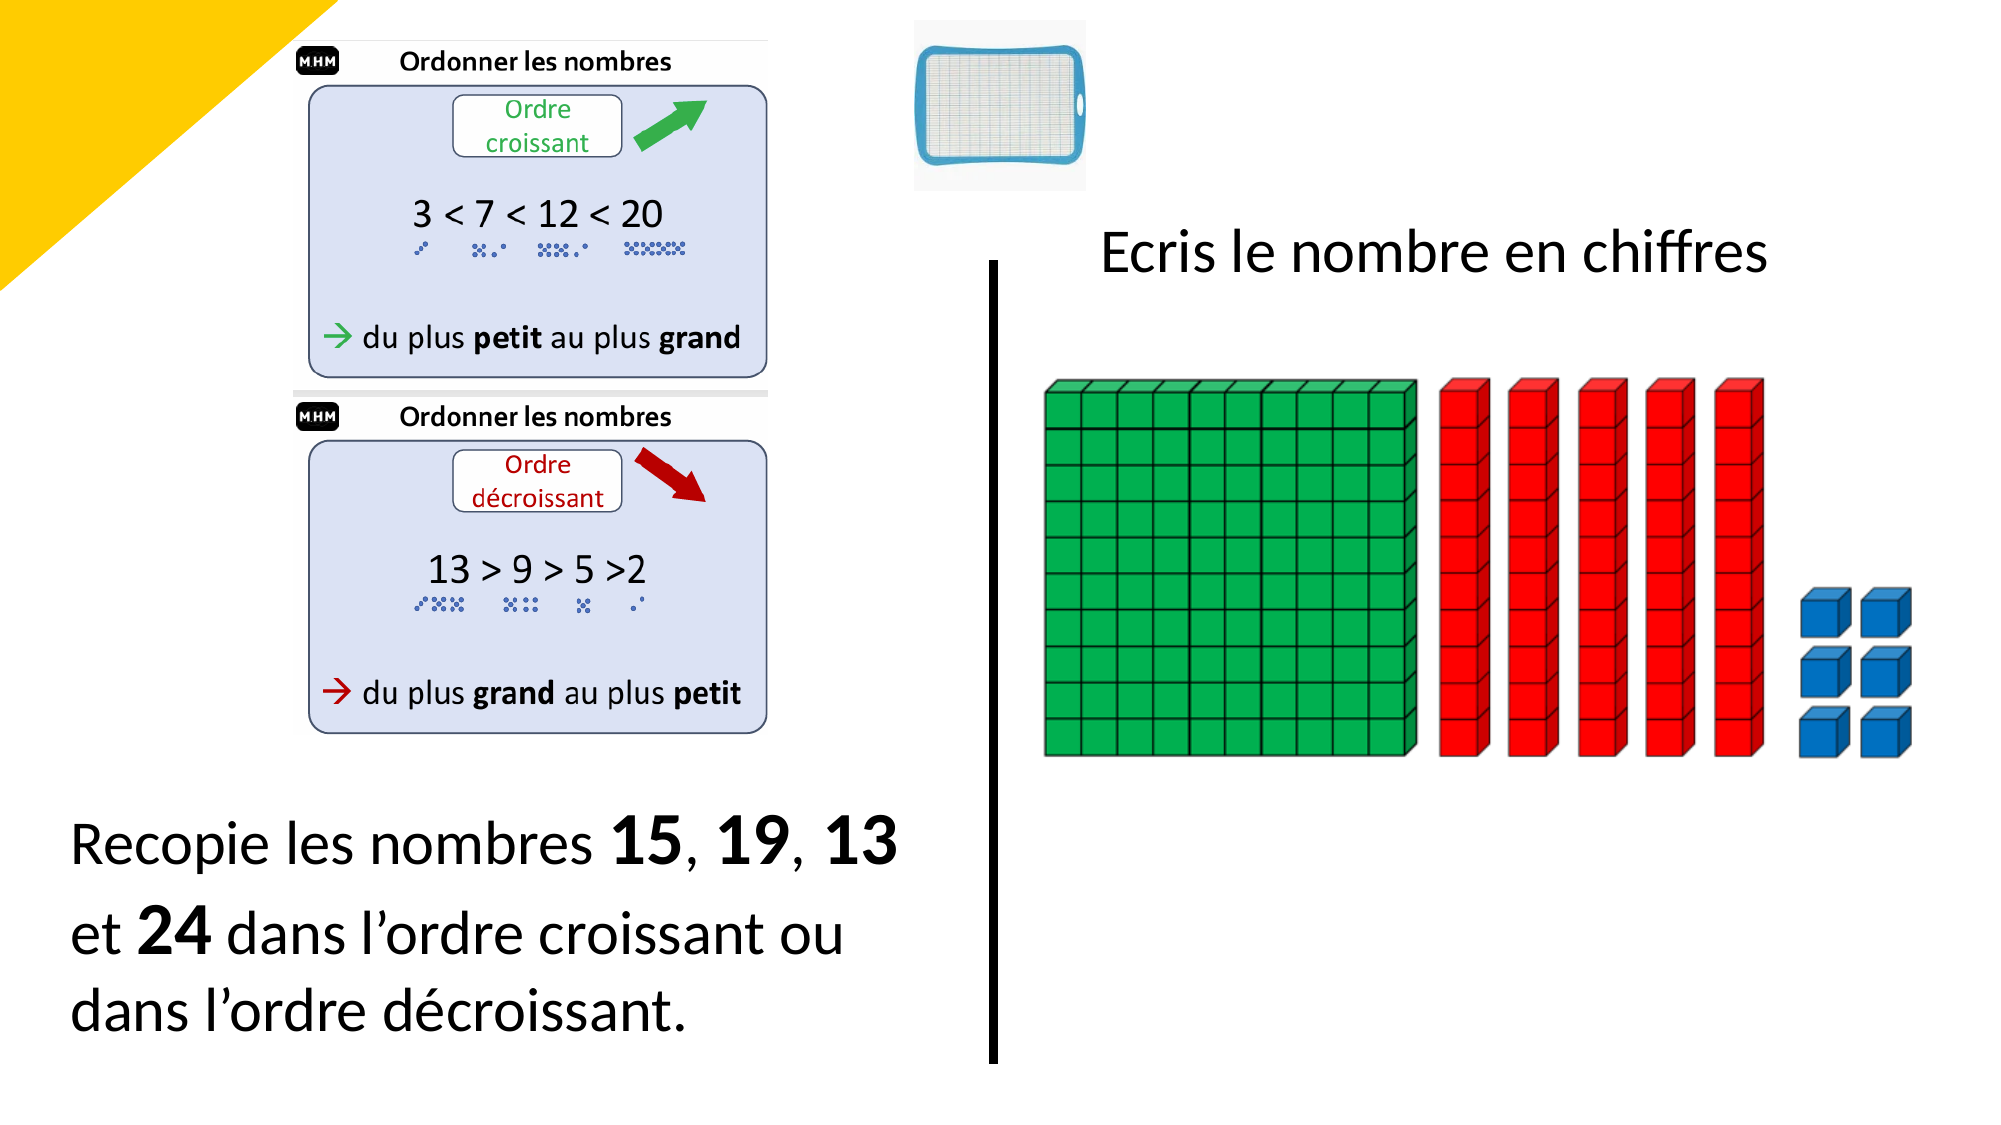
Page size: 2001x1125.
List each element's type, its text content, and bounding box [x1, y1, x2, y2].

picture [914, 20, 1086, 191]
text_box Recopie les nombres 15, 19, 13 et 24 dans l’ordre croissant ou dans l’ordre décroissant. [55, 782, 915, 1052]
picture [293, 40, 768, 735]
text_box Ecris le nombre en chiffres [1085, 203, 1944, 293]
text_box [0, 0, 337, 290]
picture [1025, 363, 1931, 783]
